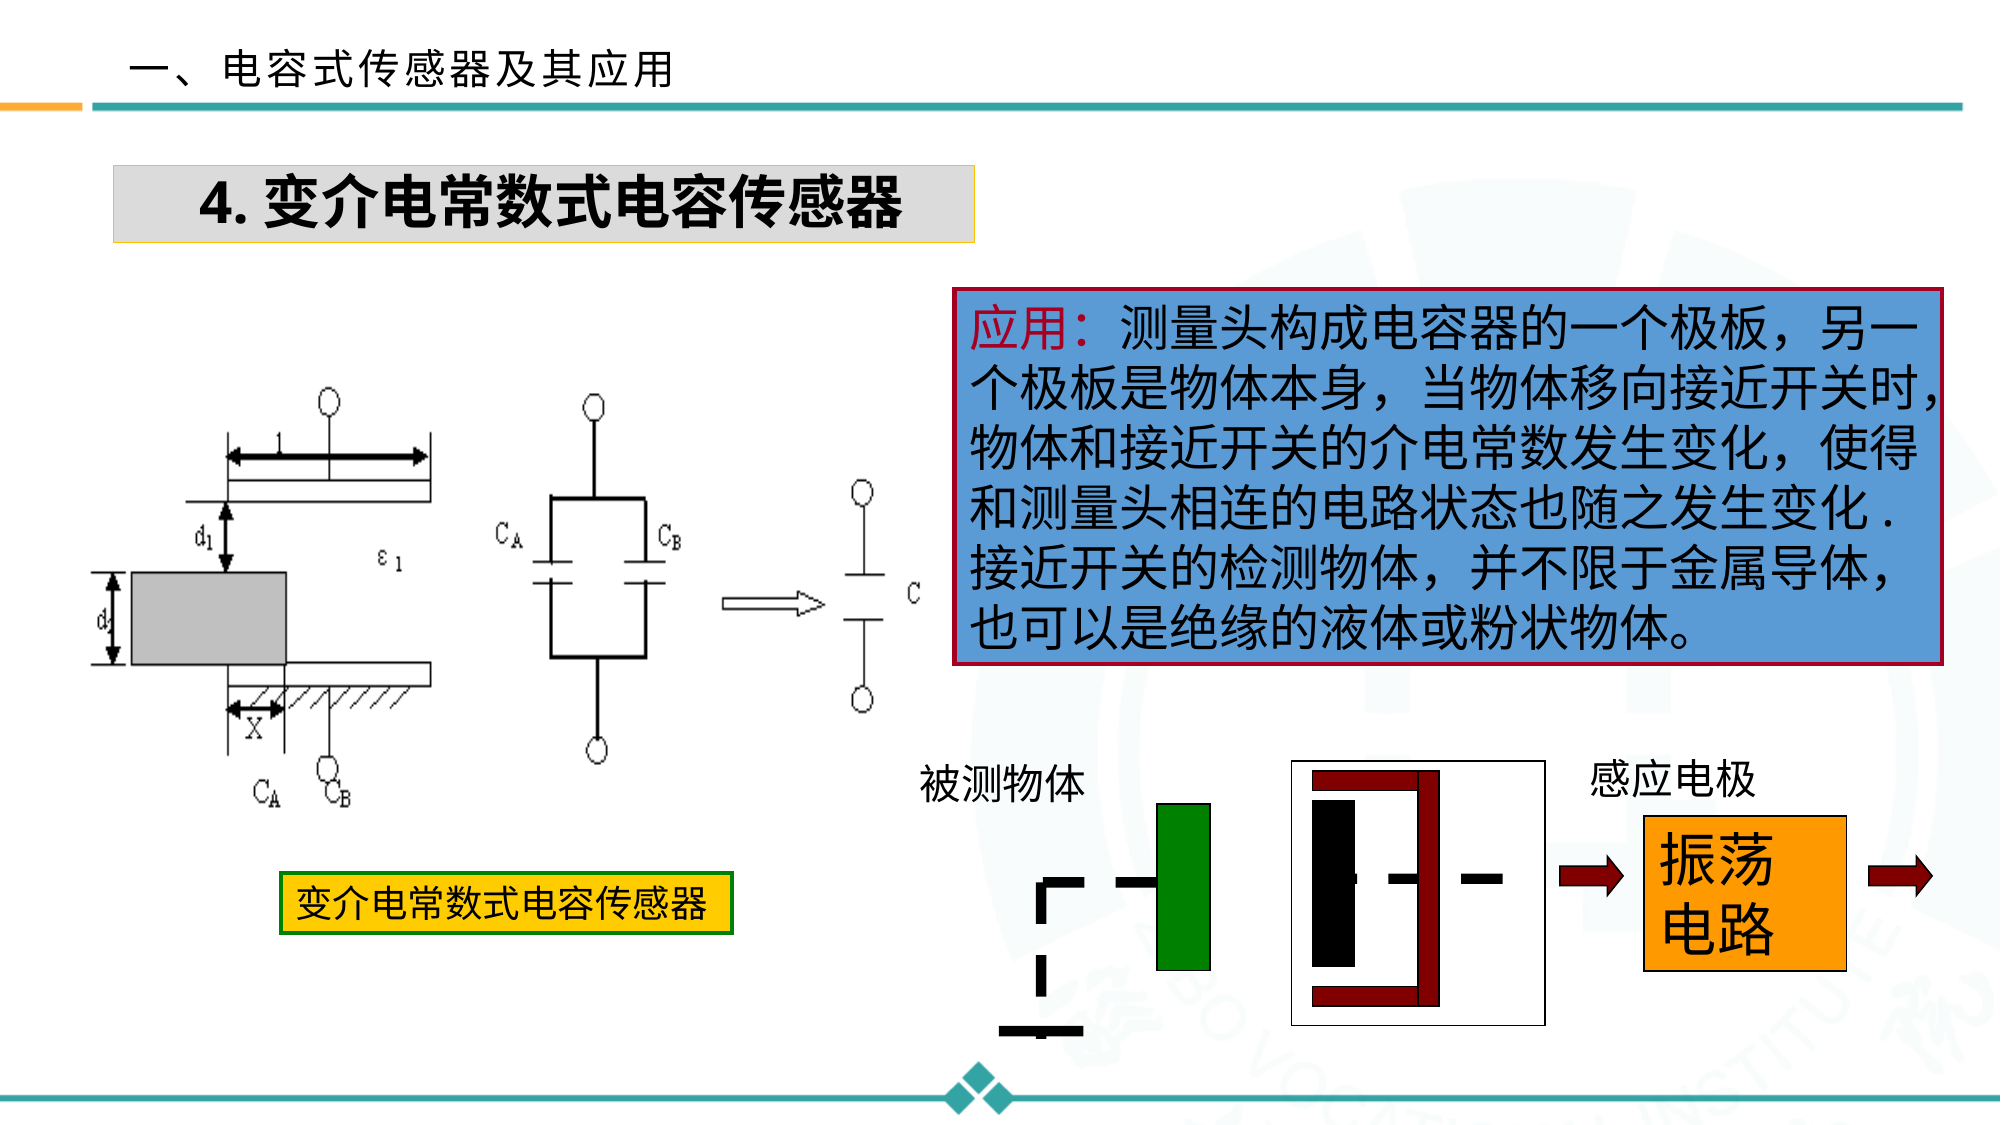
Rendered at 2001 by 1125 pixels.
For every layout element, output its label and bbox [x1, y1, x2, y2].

picture [0, 0, 2000, 1125]
text_box [1291, 761, 1545, 1026]
